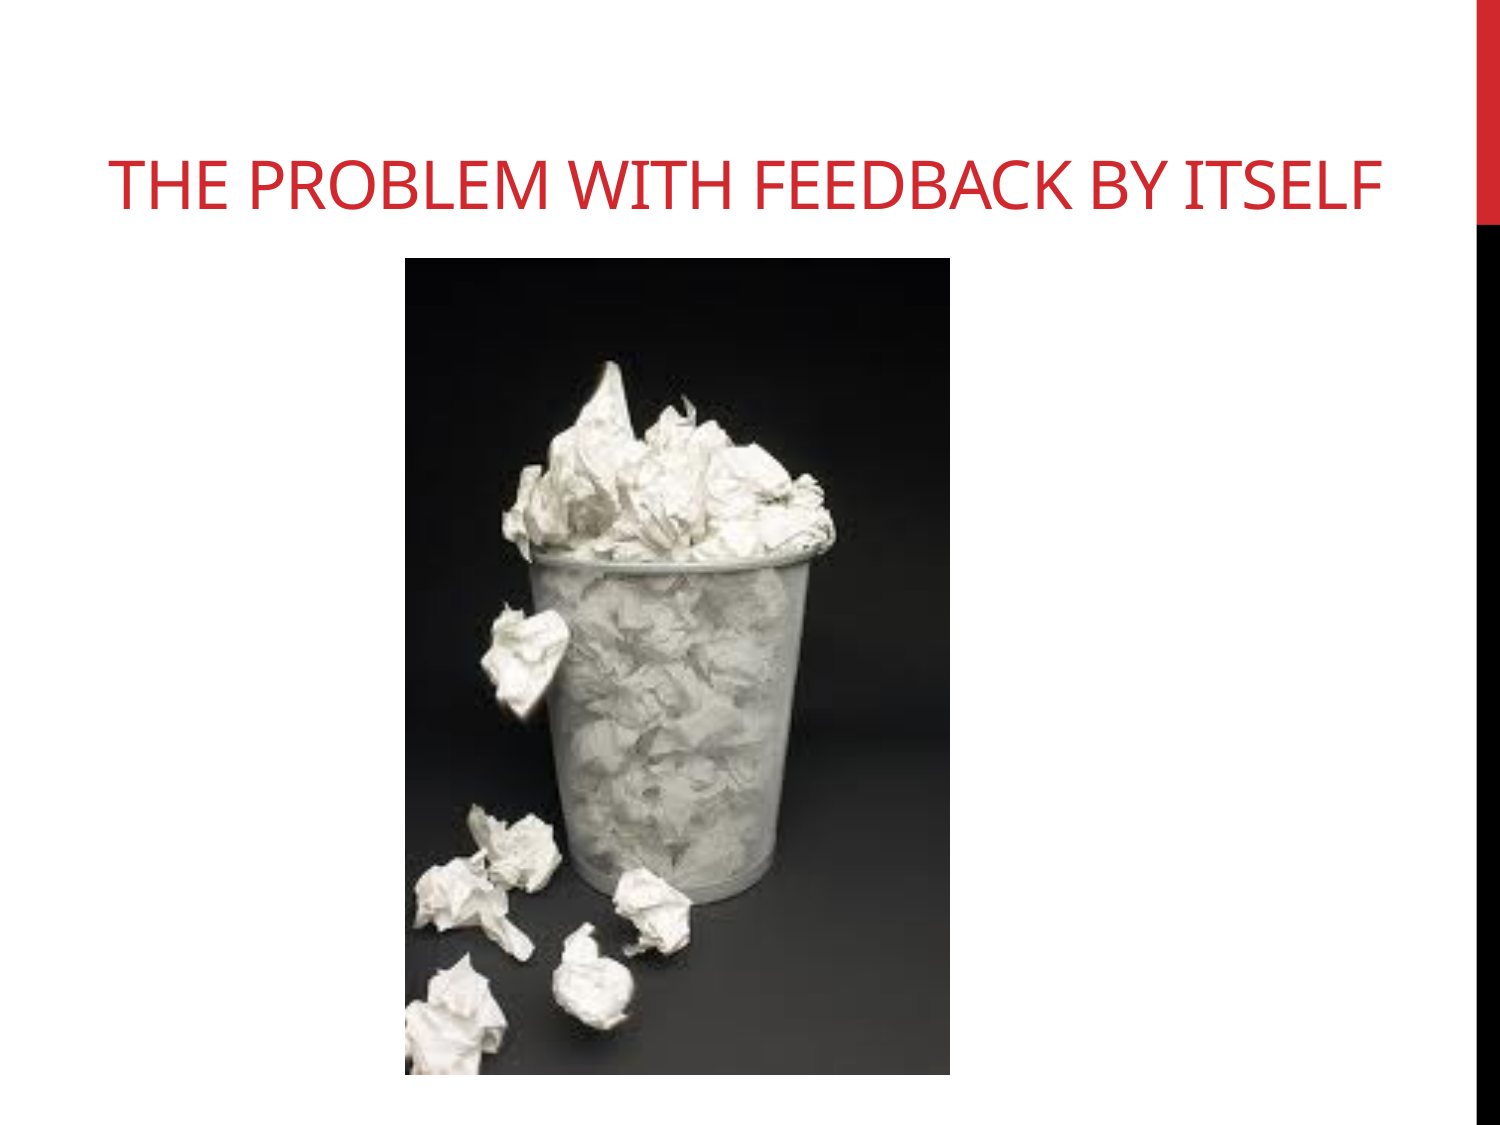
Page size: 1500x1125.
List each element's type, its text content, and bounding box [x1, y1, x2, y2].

title The problem with feedback By itself [75, 58, 1417, 231]
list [0, 257, 1390, 1076]
